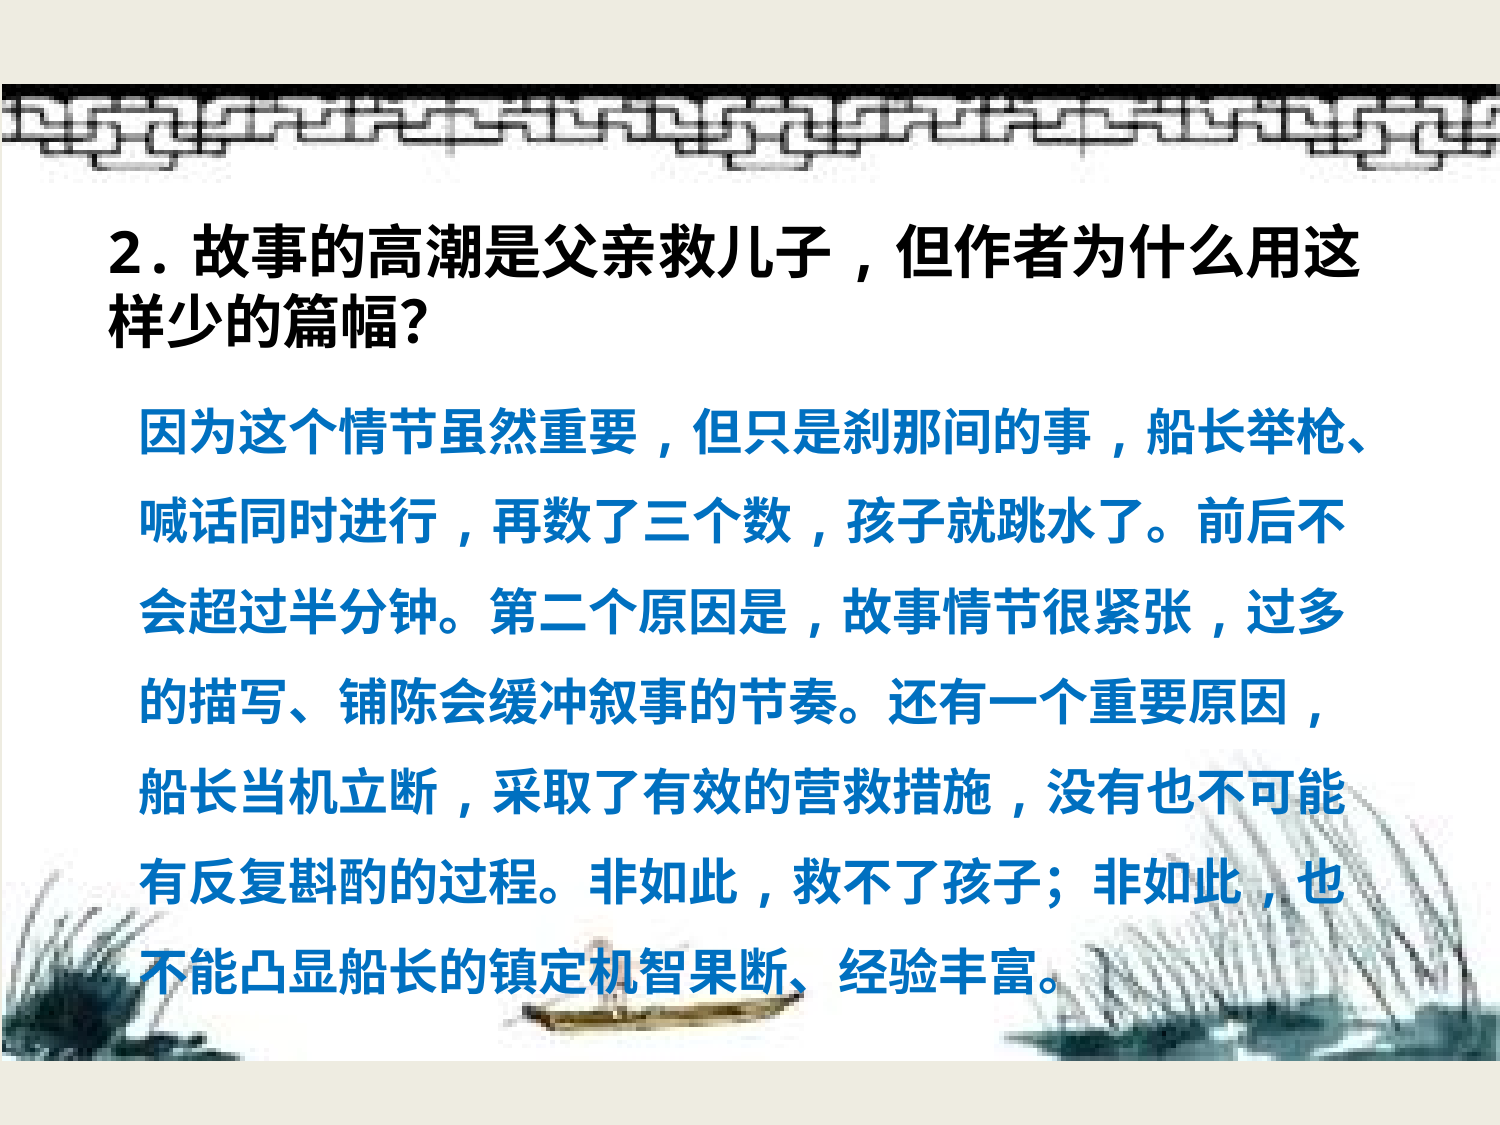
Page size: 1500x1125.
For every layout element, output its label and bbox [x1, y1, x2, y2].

picture [1, 84, 1500, 1061]
